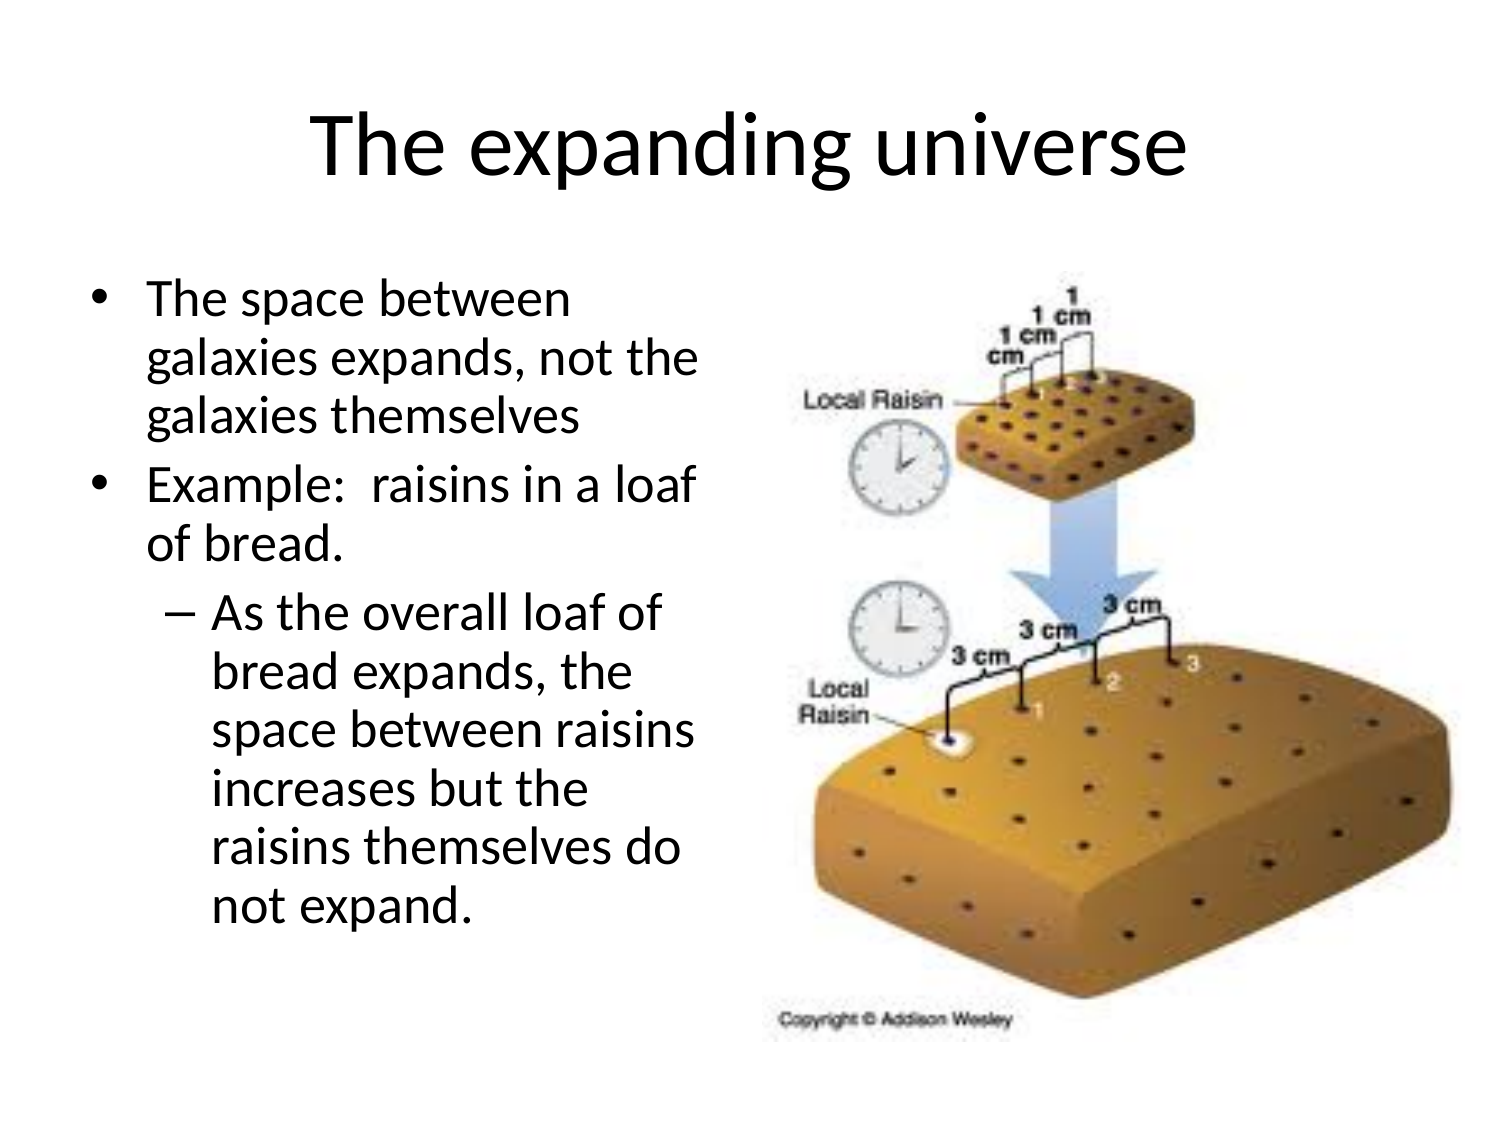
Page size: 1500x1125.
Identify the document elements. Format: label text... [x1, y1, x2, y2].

title The expanding universe [75, 45, 1425, 233]
list The space between galaxies expands, not the galaxies themselves Example: raisins in a loaf of bread. As the overall loaf of bread expands, the space between raisins increases but the raisins themselves do not expand. [75, 262, 750, 1005]
picture [762, 271, 1476, 1042]
